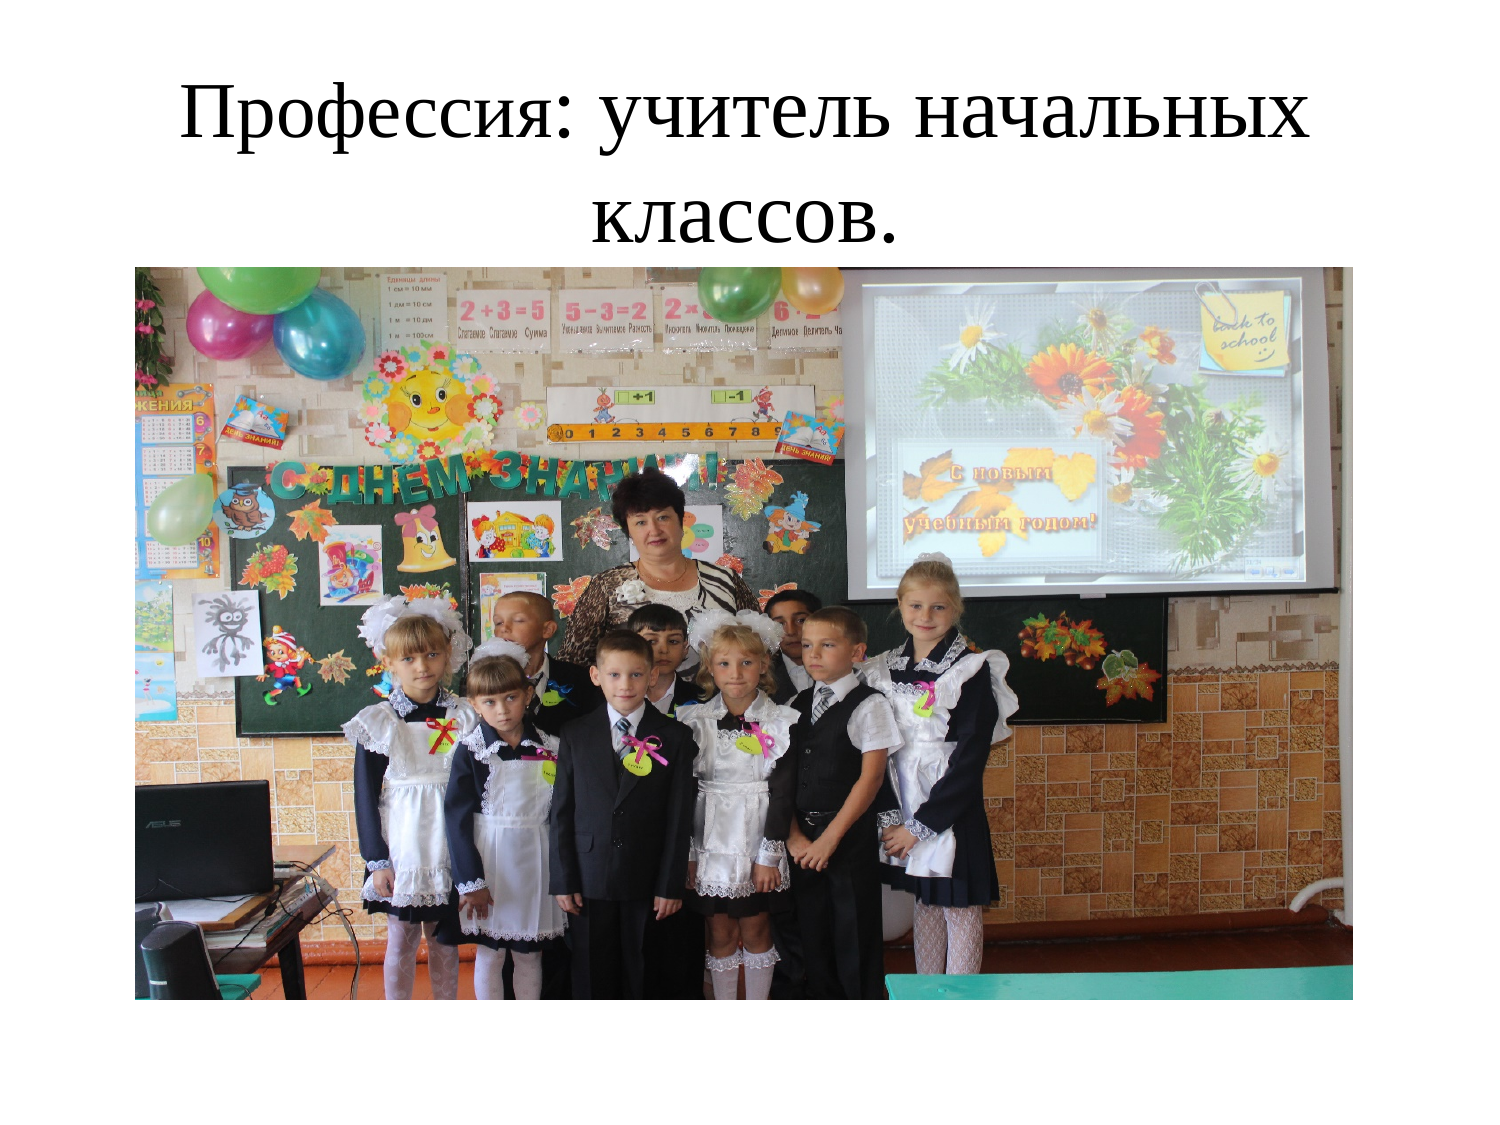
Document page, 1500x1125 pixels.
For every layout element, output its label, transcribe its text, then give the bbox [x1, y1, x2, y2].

title Профессия: учитель начальных классов. [100, 42, 1393, 268]
picture [135, 266, 1353, 1000]
